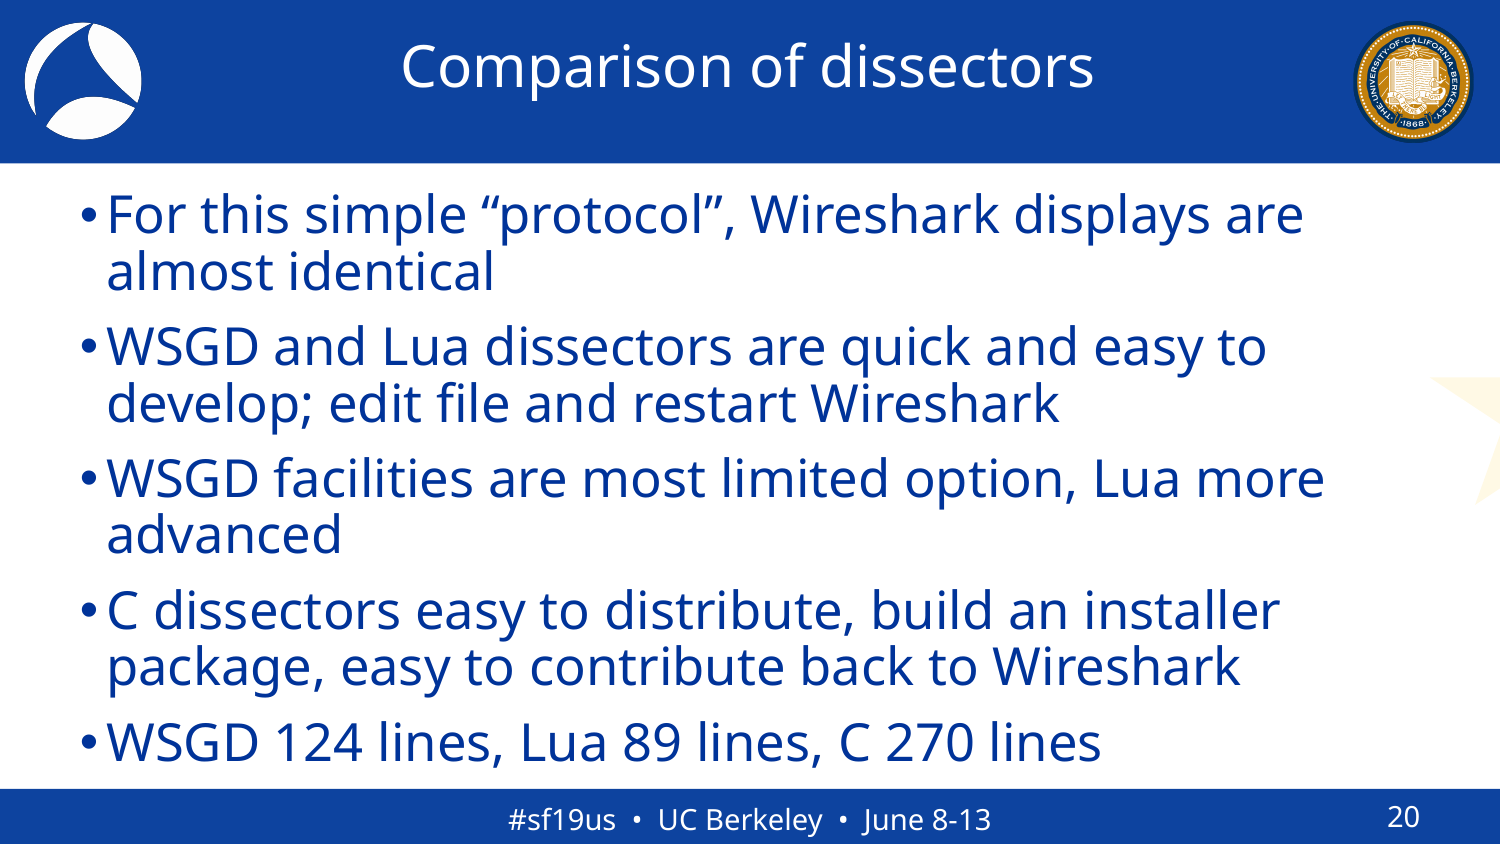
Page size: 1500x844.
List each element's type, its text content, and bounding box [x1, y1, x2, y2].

list For this simple “protocol”, Wireshark displays are almost identical WSGD and Lua dissectors are quick and easy to develop; edit file and restart Wireshark WSGD facilities are most limited option, Lua more advanced C dissectors easy to distribute, build an installer package, easy to contribute back to Wireshark WSGD 124 lines, Lua 89 lines, C 270 lines [64, 173, 1436, 788]
picture [1353, 21, 1474, 143]
picture [24, 22, 142, 140]
list Comparison of dissectors [147, 0, 1341, 139]
